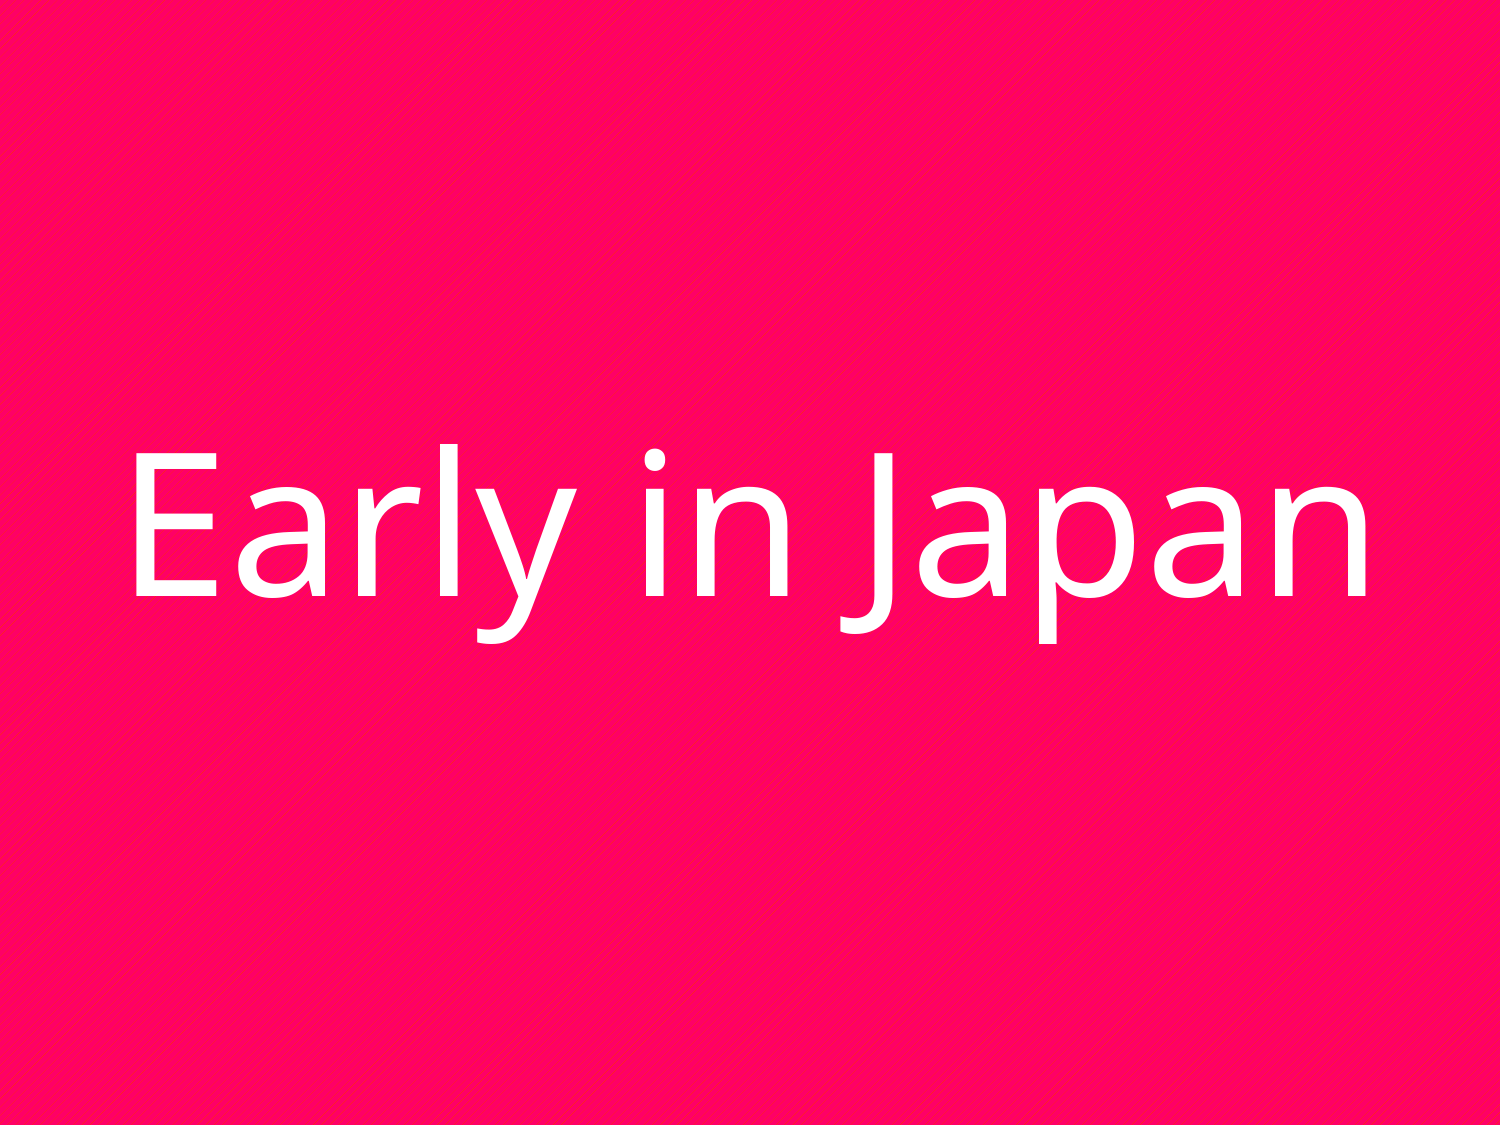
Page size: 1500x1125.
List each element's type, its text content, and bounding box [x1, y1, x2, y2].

title Early in Japan [75, 45, 1425, 988]
